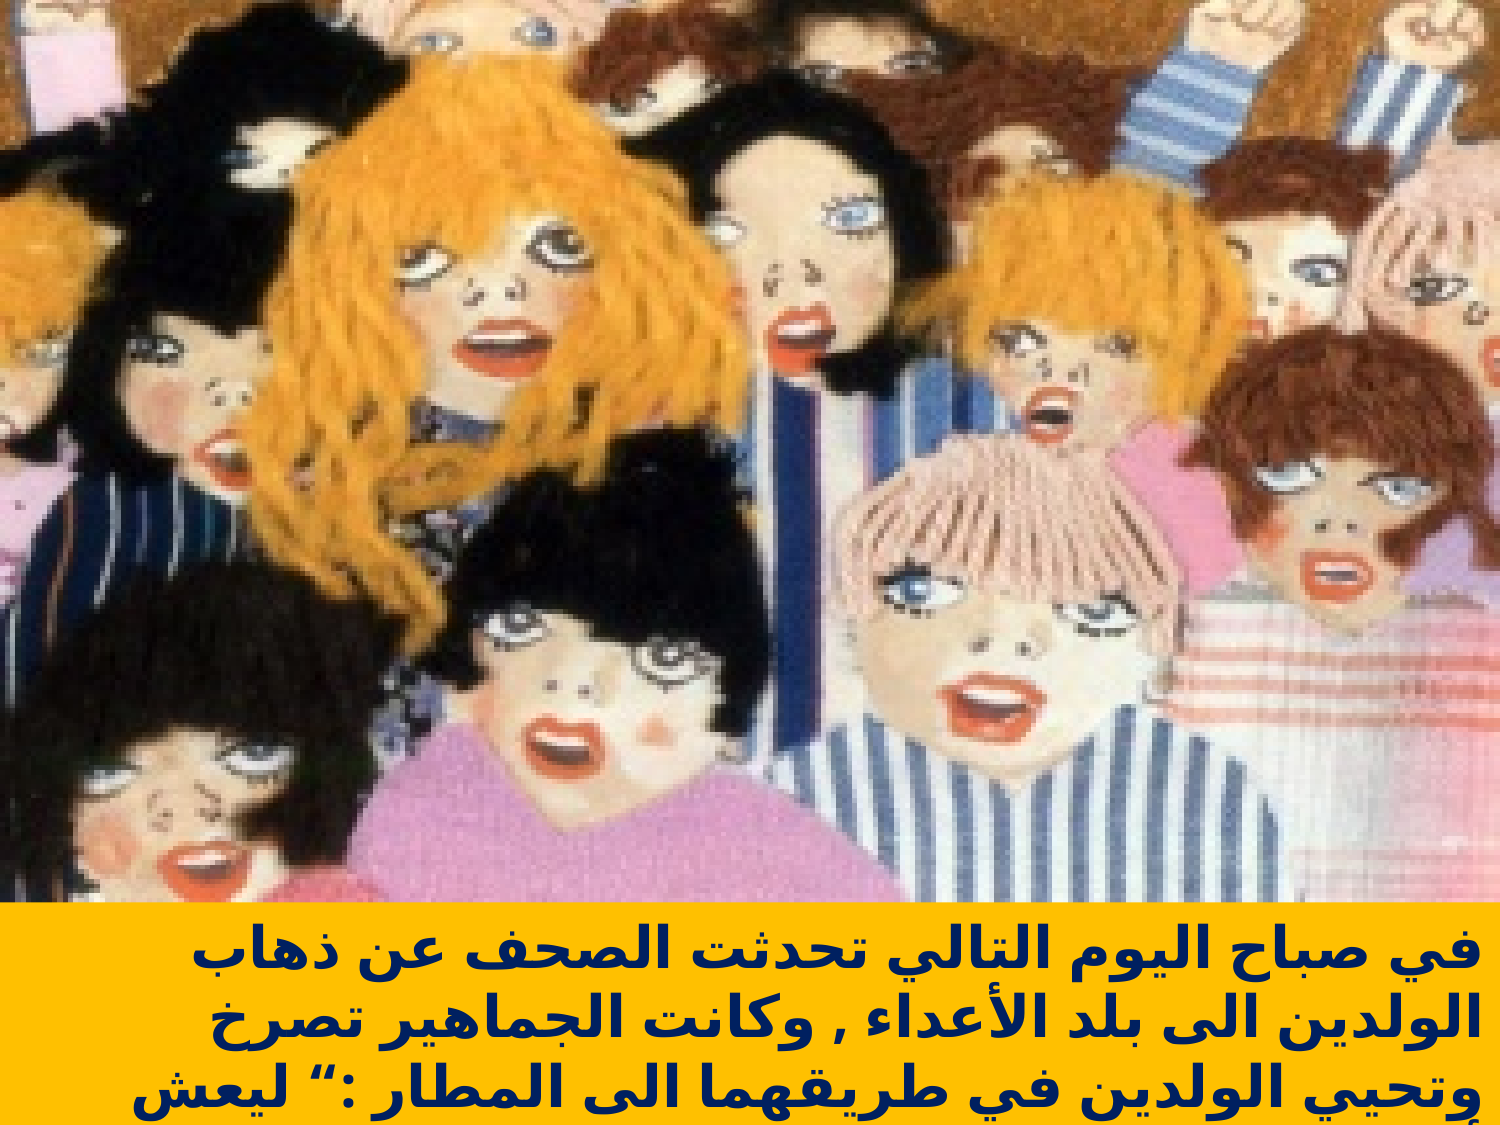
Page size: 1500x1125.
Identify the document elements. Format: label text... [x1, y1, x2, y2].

text_box في صباح اليوم التالي تحدثت الصحف عن ذهاب الولدين الى بلد الأعداء , وكانت الجماهير تصرخ وتحيي الولدين في طريقهما الى المطار :“ ليعش أولاد السلام“. [0, 909, 1500, 1125]
picture [0, 0, 1500, 903]
